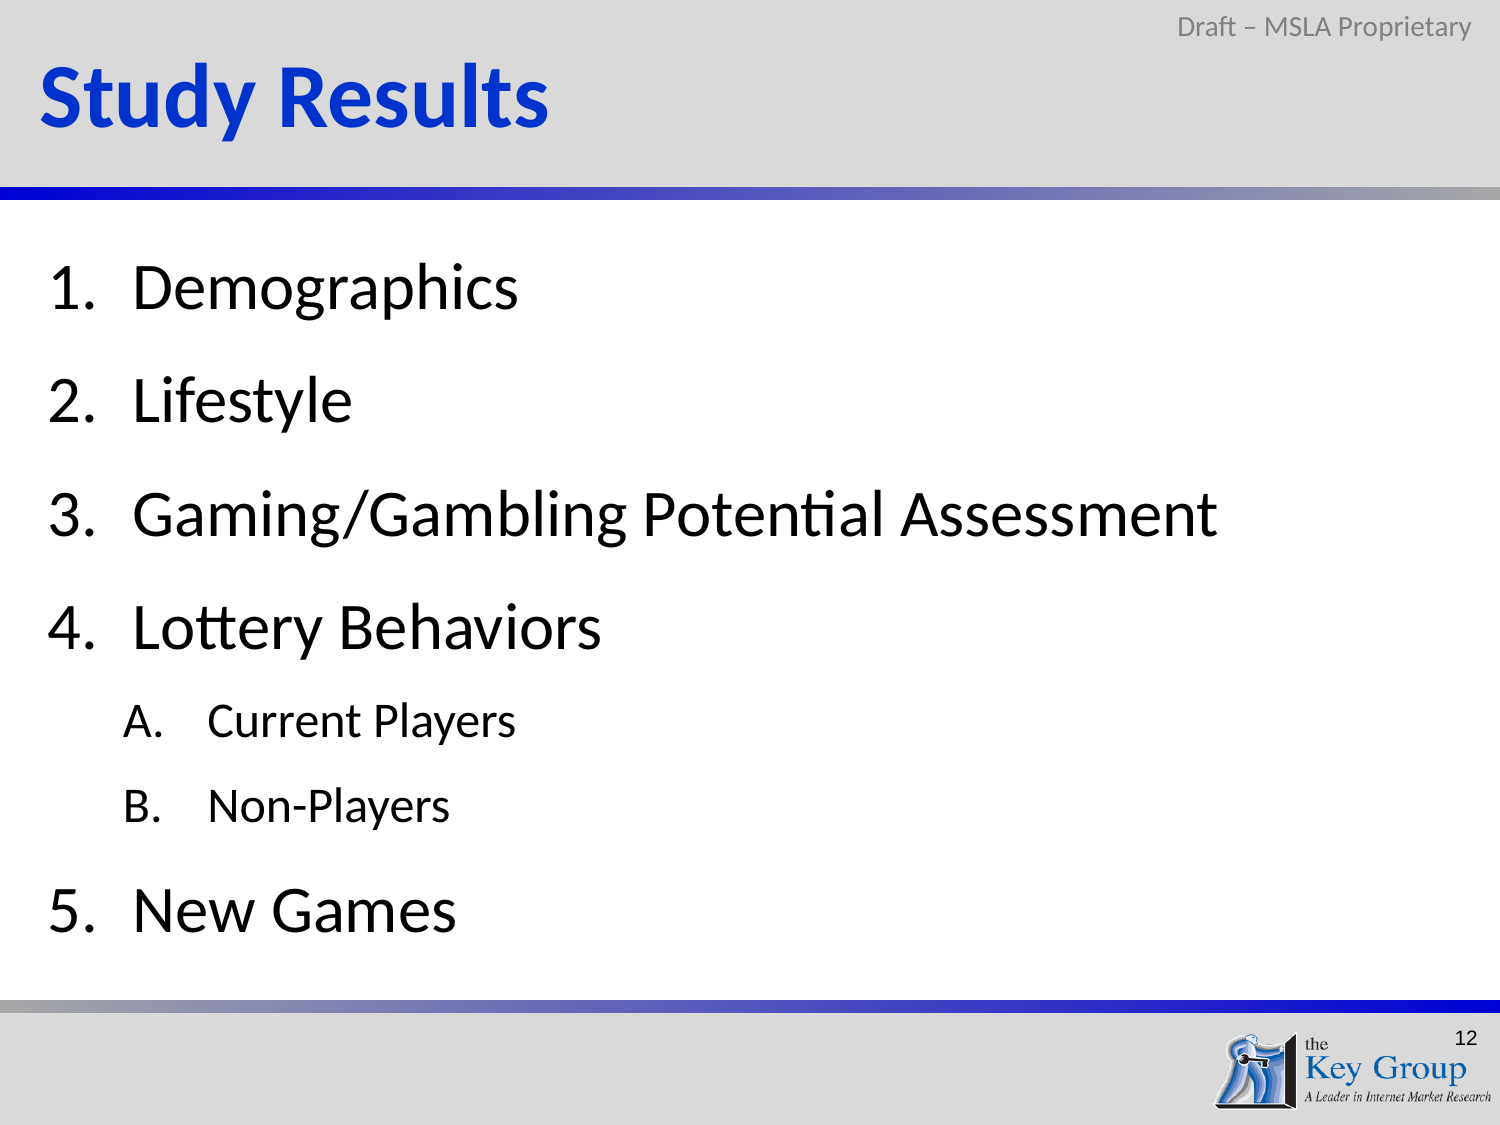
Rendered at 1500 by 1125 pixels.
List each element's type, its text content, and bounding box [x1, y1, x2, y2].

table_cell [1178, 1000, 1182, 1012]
text_box Demographics Lifestyle Gaming/Gambling Potential Assessment Lottery Behaviors Current Players Non-Players New Games [33, 215, 1434, 941]
picture [1212, 1017, 1500, 1111]
list Study Results [24, 27, 1025, 213]
text_box Draft – MSLA Proprietary [1162, 0, 1500, 50]
